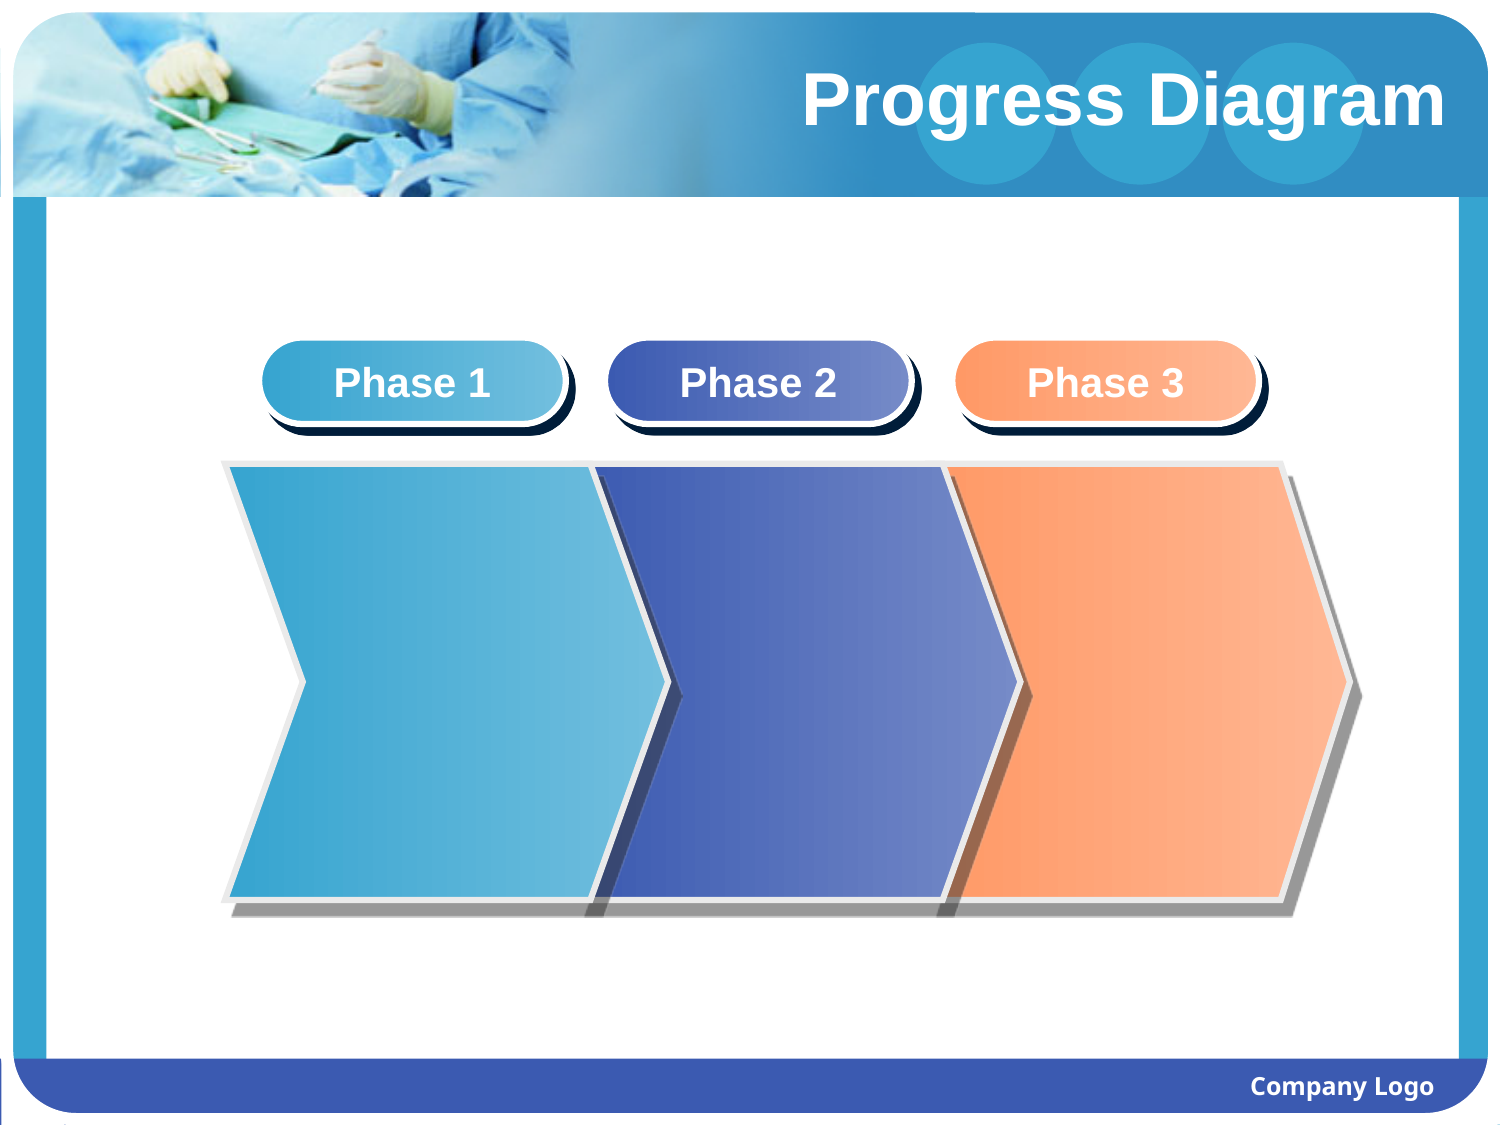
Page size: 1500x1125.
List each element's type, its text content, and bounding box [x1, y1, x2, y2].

footer Company Logo [1025, 1062, 1450, 1113]
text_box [224, 337, 1351, 901]
title Progress Diagram [162, 17, 1463, 173]
picture [14, 13, 1488, 197]
